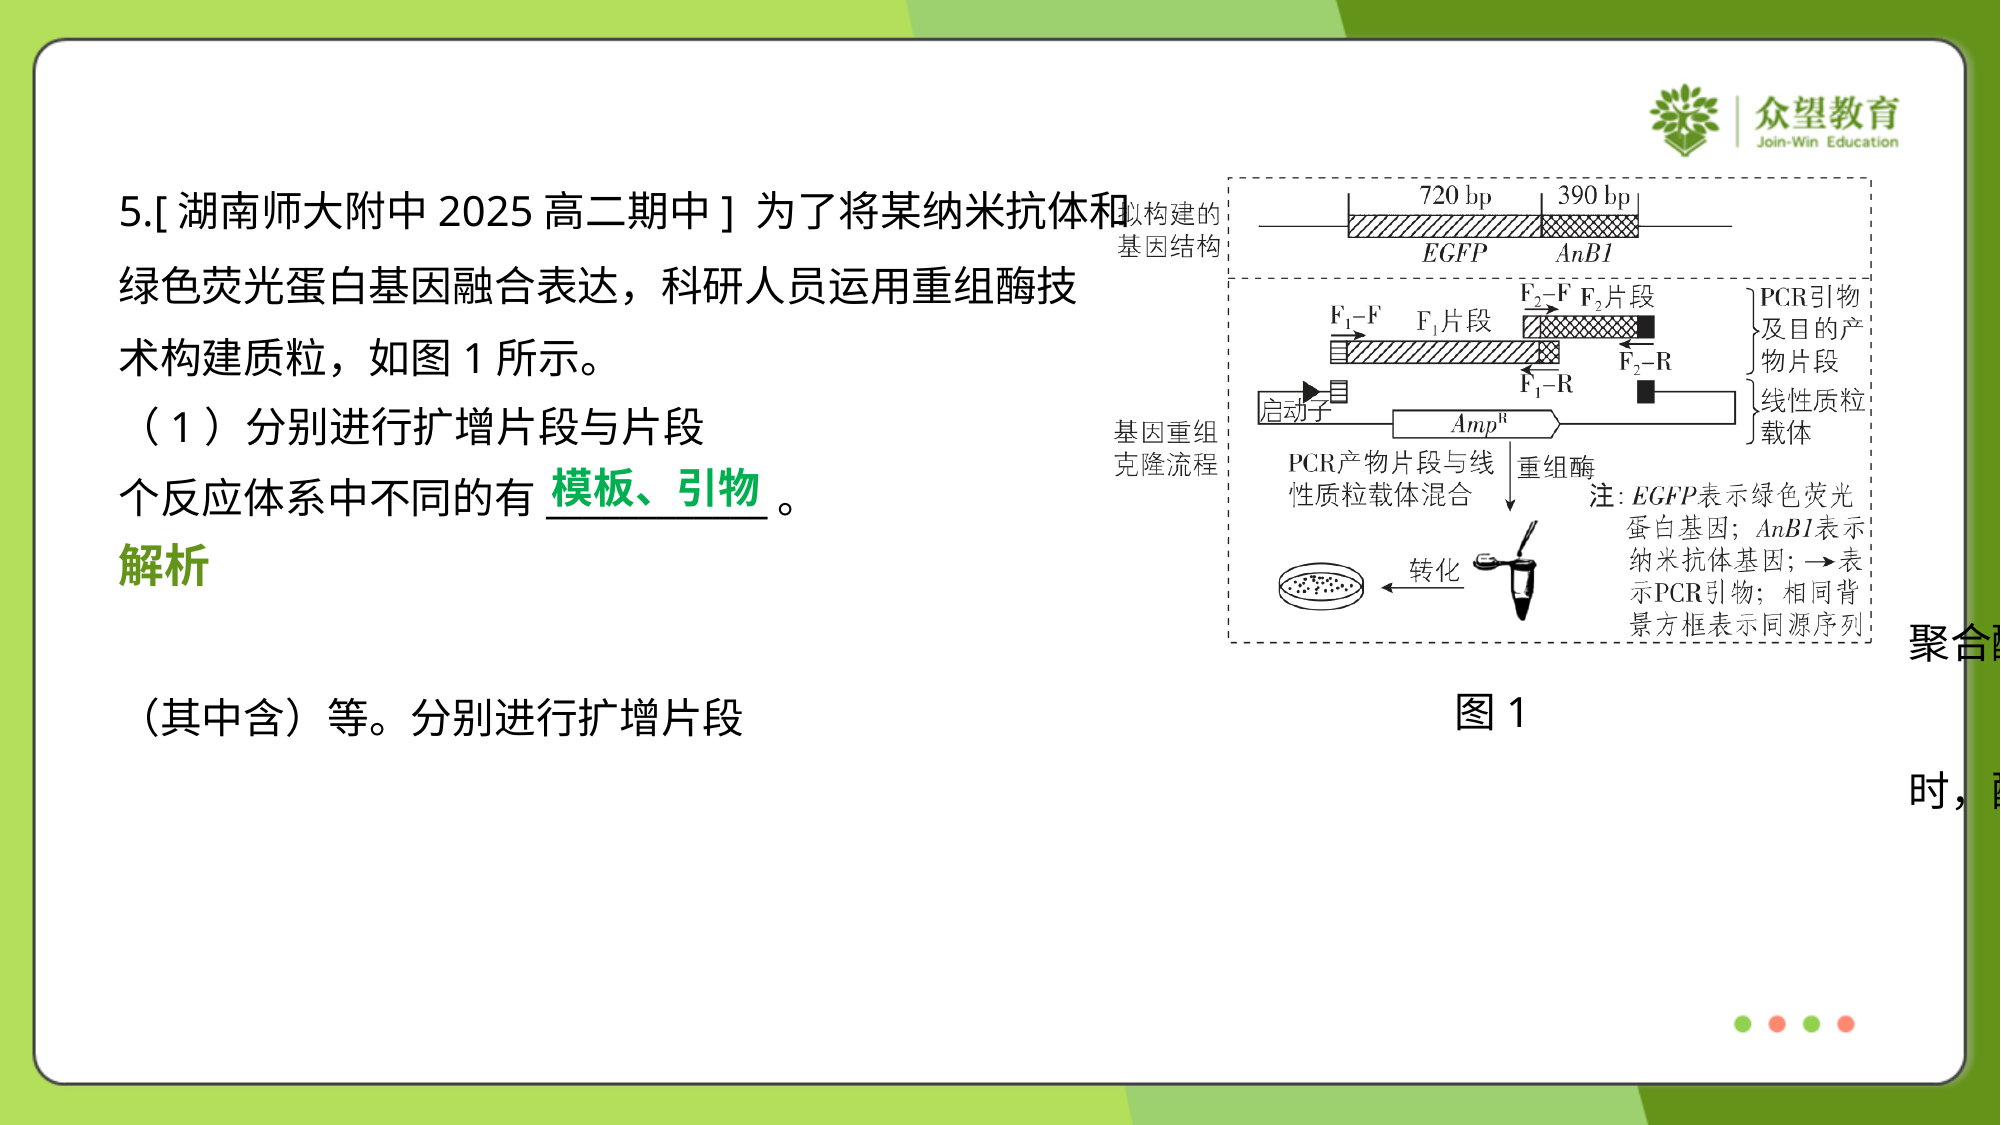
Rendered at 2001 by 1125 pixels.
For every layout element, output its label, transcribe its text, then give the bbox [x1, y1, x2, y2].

picture [0, 0, 2000, 1125]
text_box 模板、引物 [536, 441, 776, 506]
text_box 图1 [1454, 663, 1531, 797]
text_box 5.[湖南师大附中2025高二期中] 为了将某纳米抗体和 绿色荧光蛋白基因融合表达，科研人员运用重组酶技 术构建质粒，如图1所示。 [118, 159, 1095, 375]
